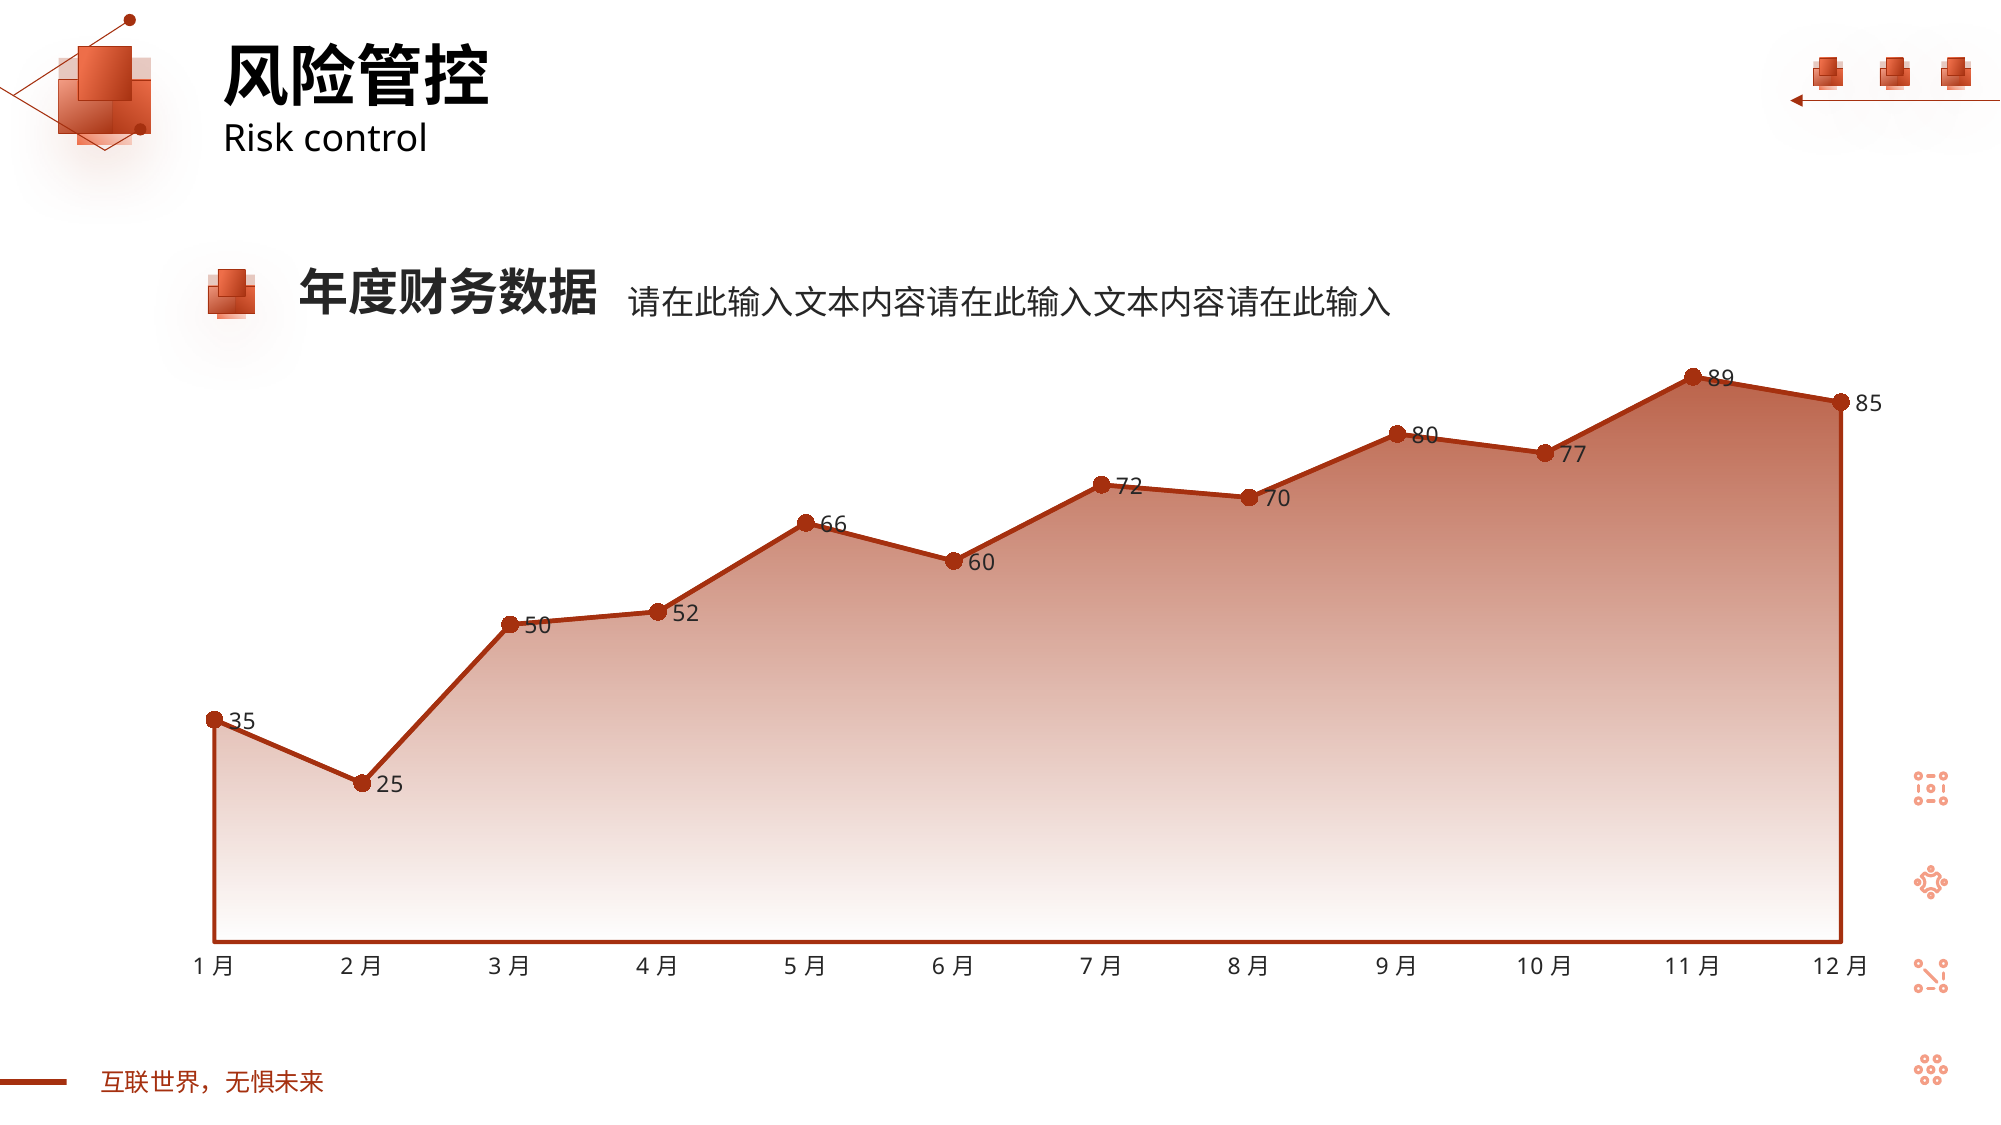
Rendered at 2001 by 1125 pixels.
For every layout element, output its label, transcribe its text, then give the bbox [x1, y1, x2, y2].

list 风险管控 [207, 35, 653, 124]
chart [173, 280, 1889, 1014]
list Risk control [207, 111, 495, 168]
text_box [290, 256, 1414, 325]
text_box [207, 269, 255, 319]
